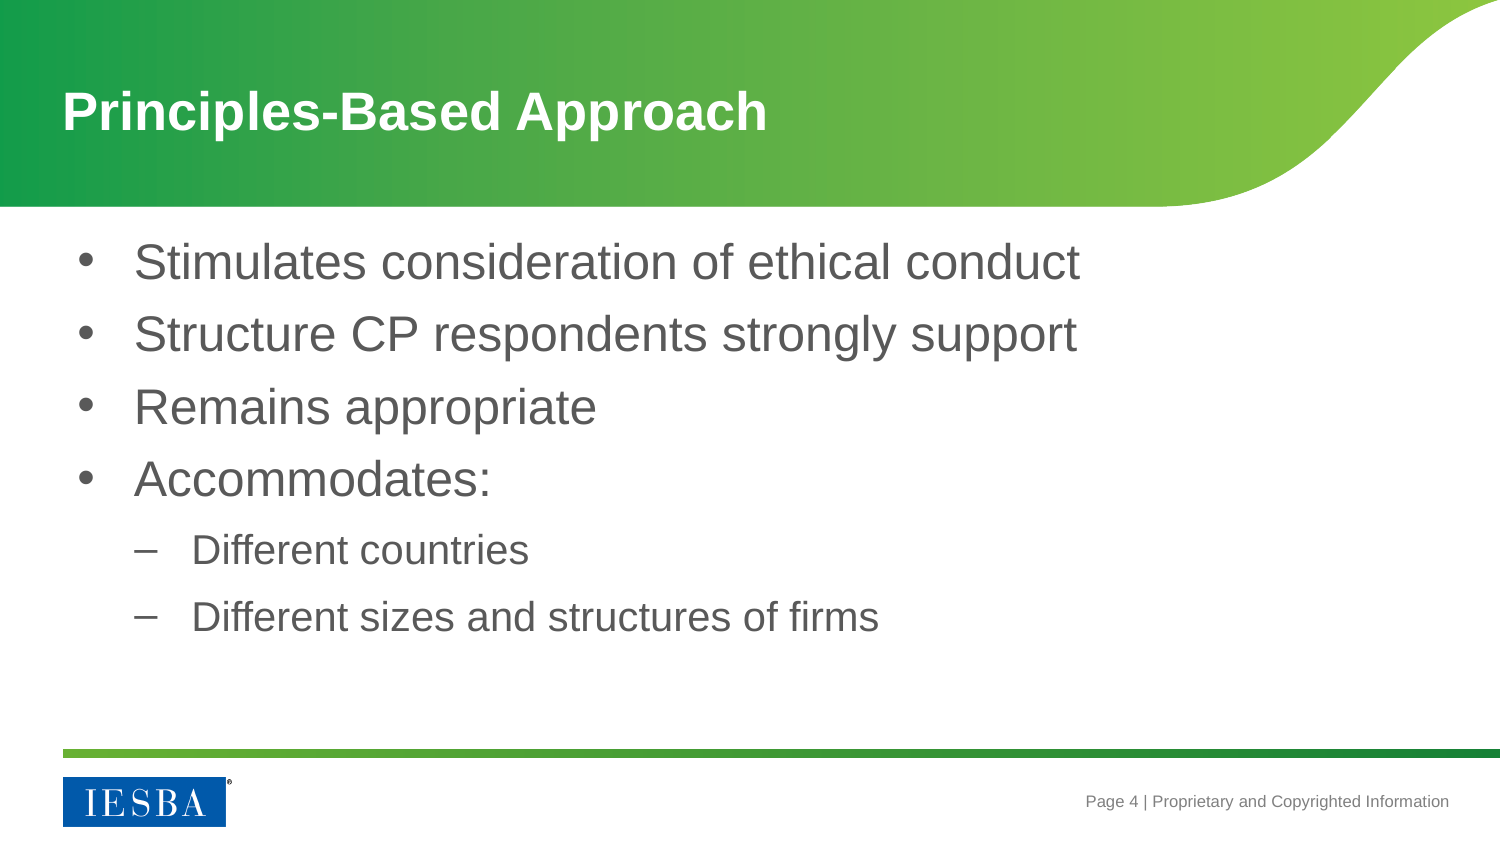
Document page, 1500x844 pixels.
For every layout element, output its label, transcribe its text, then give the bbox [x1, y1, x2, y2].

picture [63, 777, 232, 827]
title Principles-Based Approach [62, 75, 1300, 142]
list Stimulates consideration of ethical conduct Structure CP respondents strongly support Remains appropriate Accommodates: Different countries Different sizes and structures of firms [62, 221, 1388, 725]
picture [0, 0, 1500, 207]
